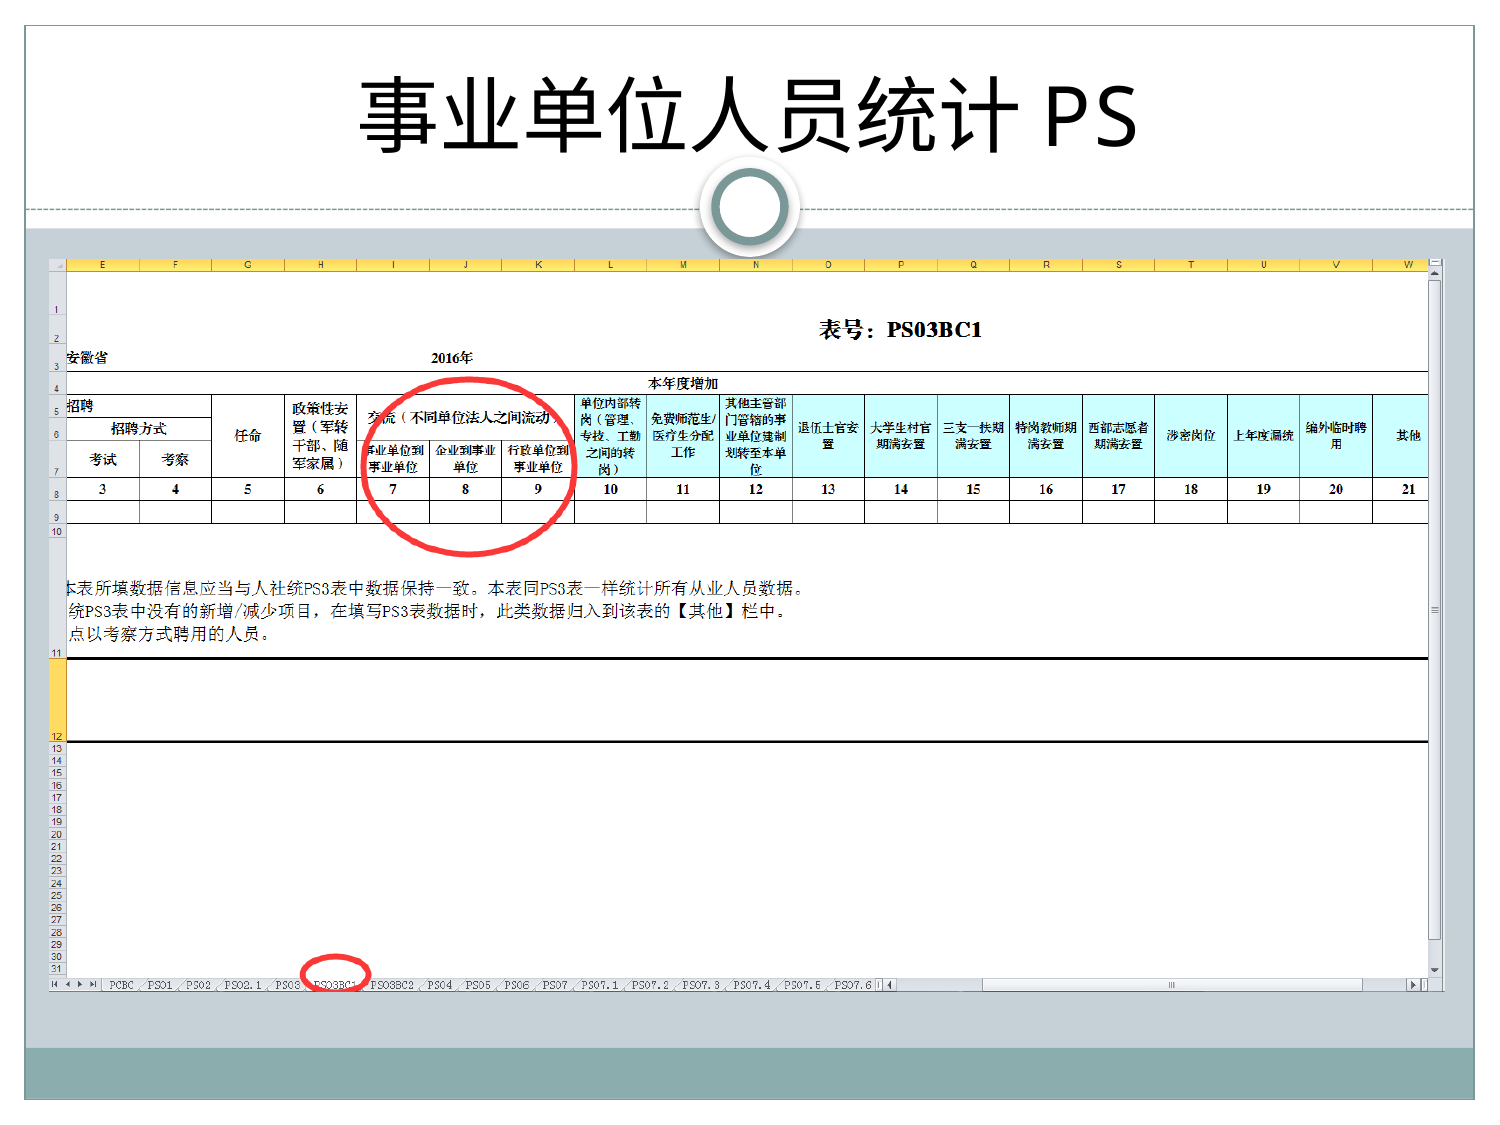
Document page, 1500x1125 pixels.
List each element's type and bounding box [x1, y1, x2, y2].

list [49, 259, 1445, 992]
